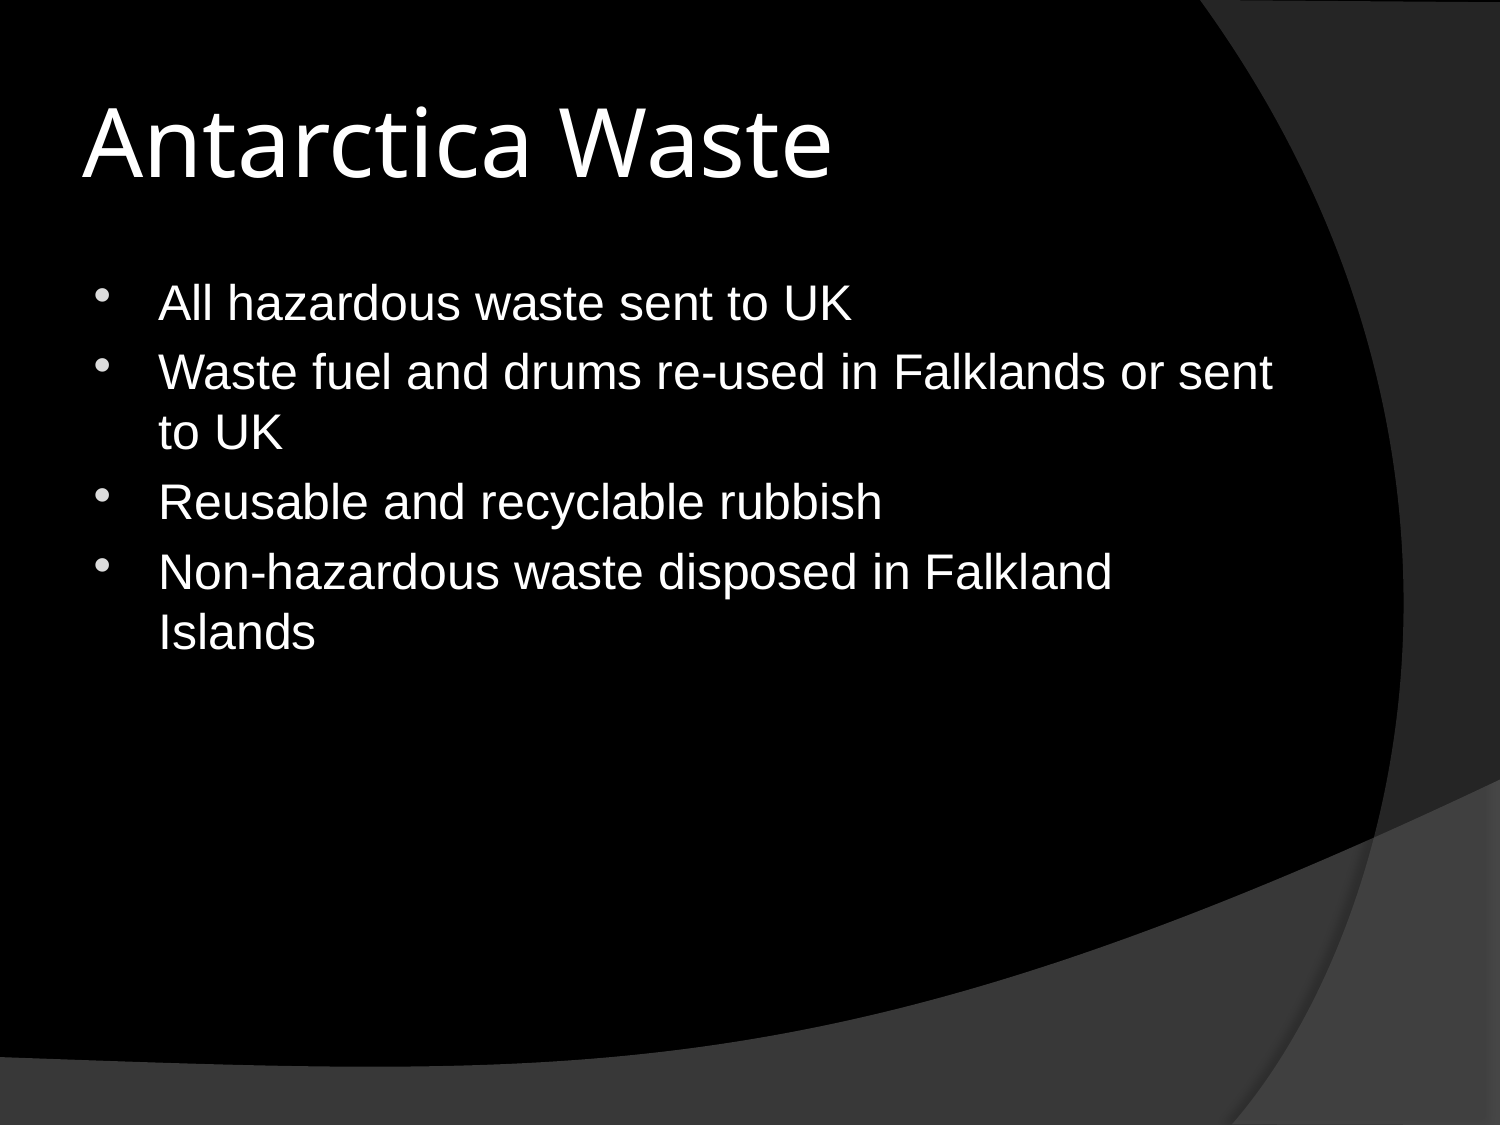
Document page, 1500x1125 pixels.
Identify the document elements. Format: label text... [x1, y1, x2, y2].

list All hazardous waste sent to UK Waste fuel and drums re-used in Falklands or sent to UK Reusable and recyclable rubbish Non-hazardous waste disposed in Falkland Islands [75, 262, 1300, 1005]
title Antarctica Waste [75, 45, 1300, 233]
